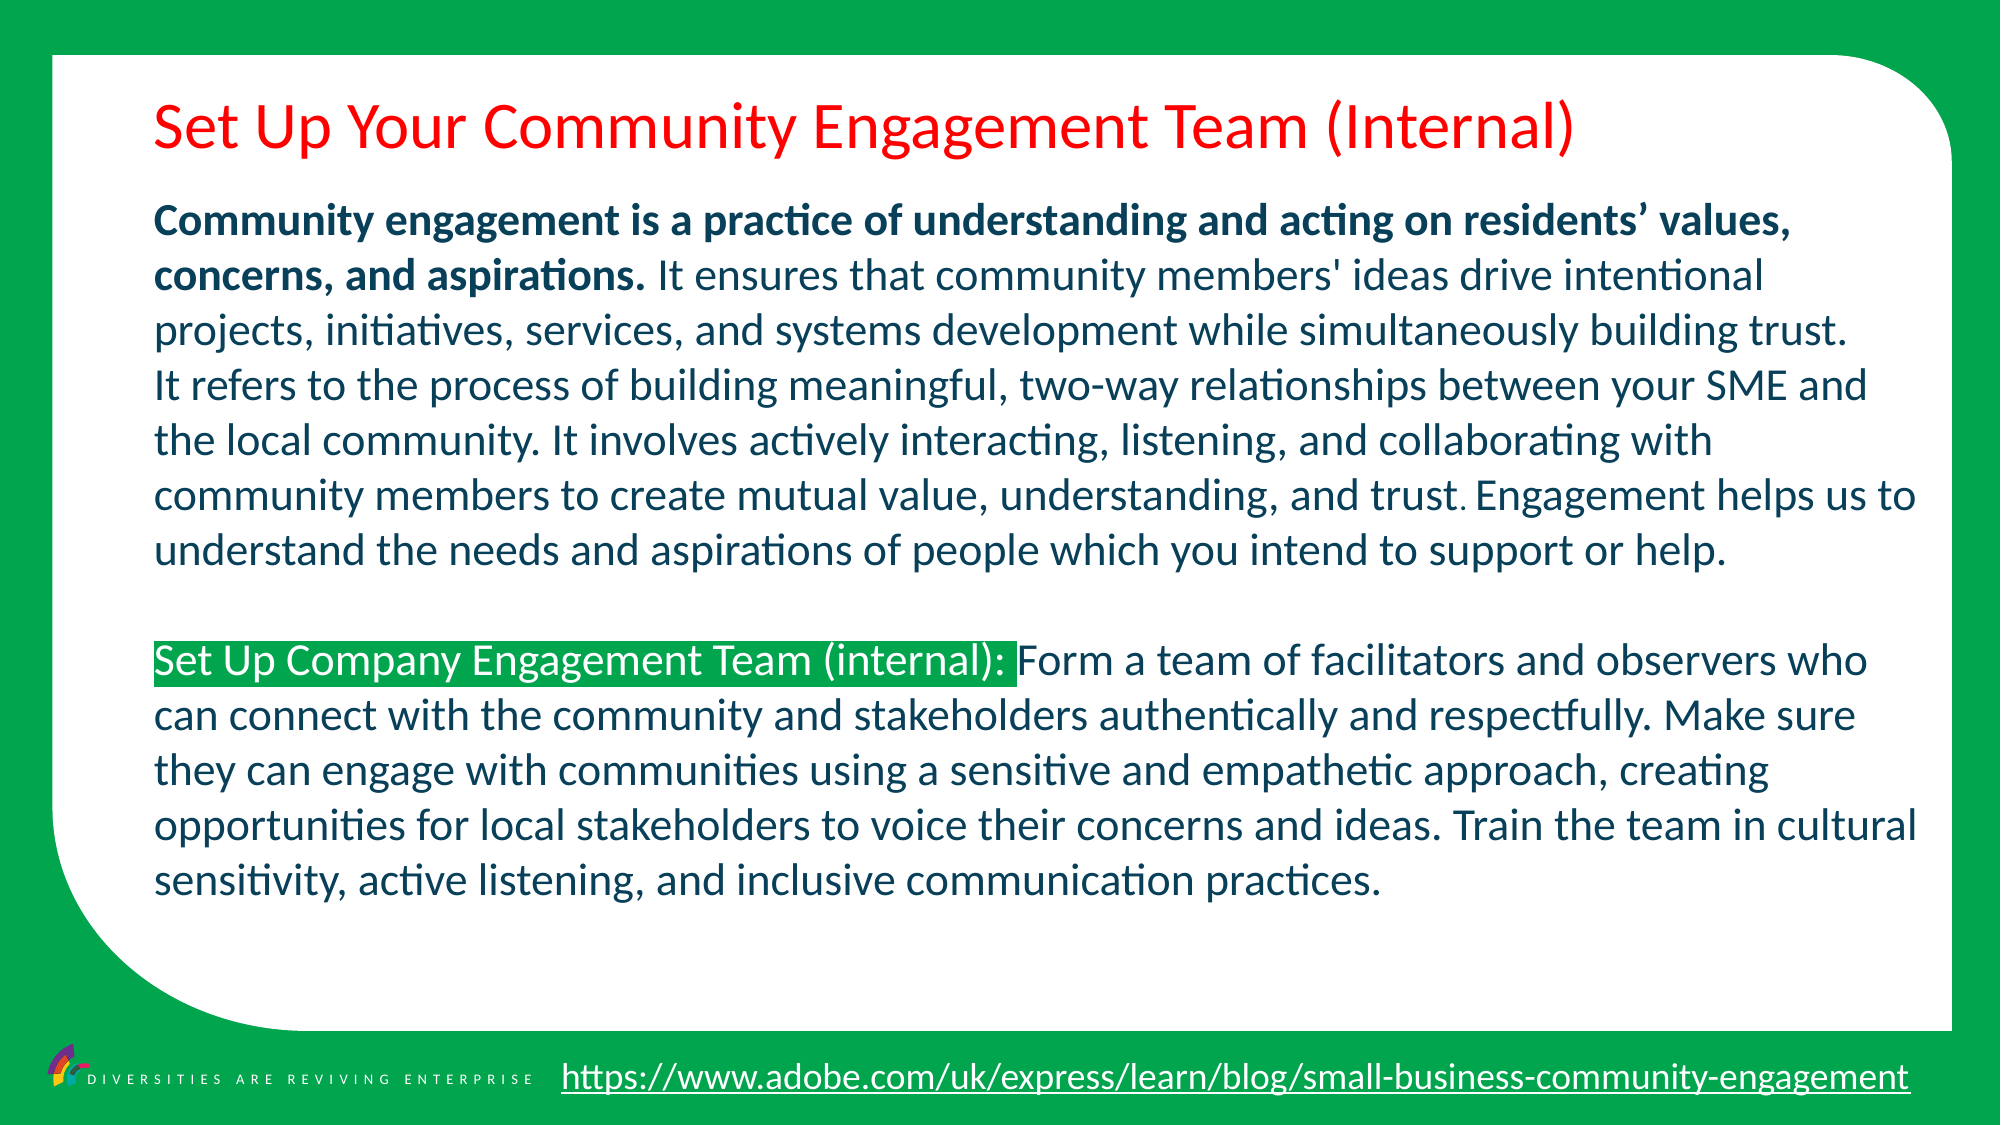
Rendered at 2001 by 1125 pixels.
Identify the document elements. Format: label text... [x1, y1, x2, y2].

list Set Up Your Community Engagement Team (Internal) [139, 83, 1878, 215]
text_box https://www.adobe.com/uk/express/learn/blog/small-business-community-engagement [546, 1044, 1939, 1105]
list Community engagement is a practice of understanding and acting on residents’ values, concerns, and aspirations. It ensures that community members' ideas drive intentional projects, initiatives, services, and systems development while simultaneously building trust. It refers to the process of building meaningful, two-way relationships between your SME and the local community. It involves actively interacting, listening, and collaborating with community members to create mutual value, understanding, and trust. Engagement helps us to understand the needs and aspirations of people which you intend to support or help. Set Up Company Engagement Team (internal): Form a team of facilitators and observers who can connect with the community and stakeholders authentically and respectfully. Make sure they can engage with communities using a sensitive and empathetic approach, creating opportunities for local stakeholders to voice their concerns and ideas. Train the team in cultural sensitivity, active listening, and inclusive communication practices. [139, 182, 1939, 815]
